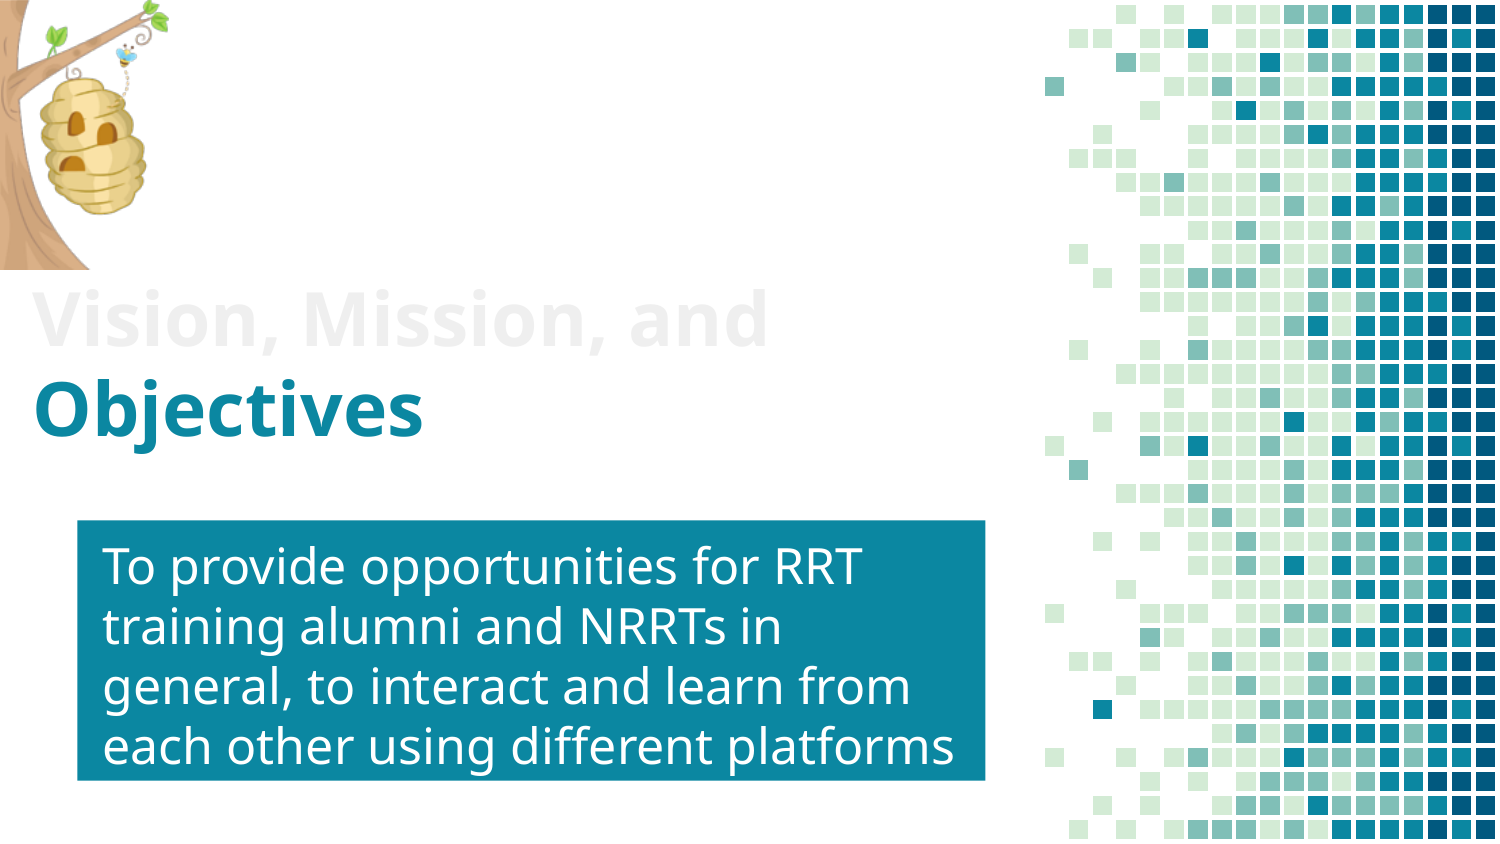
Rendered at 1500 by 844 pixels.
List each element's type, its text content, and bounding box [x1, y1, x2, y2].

text_box To provide opportunities for RRT training alumni and NRRTs in general, to interact and learn from each other using different platforms [87, 519, 981, 642]
text_box [77, 520, 986, 781]
title Vision, Mission, and Objectives [17, 276, 1062, 467]
picture [0, 0, 169, 270]
